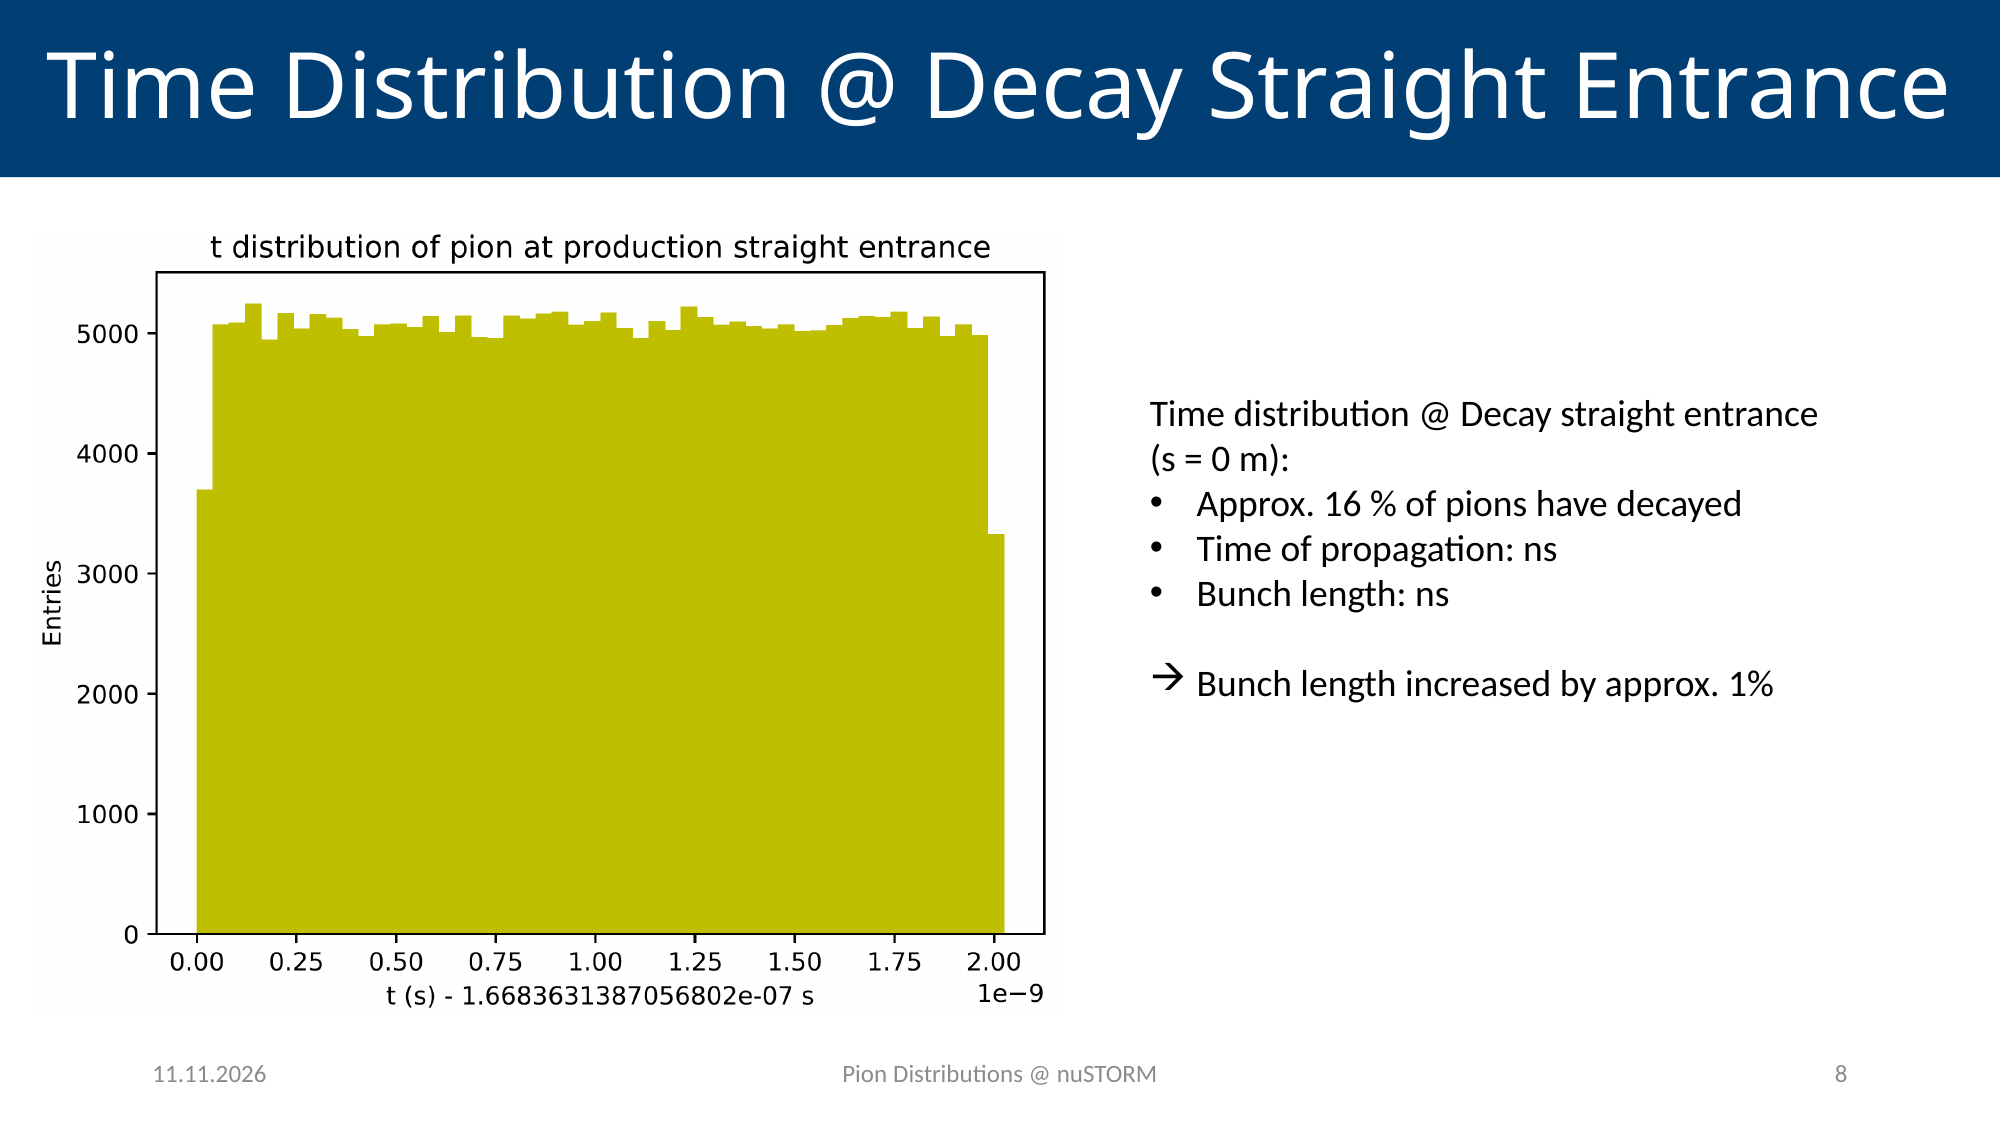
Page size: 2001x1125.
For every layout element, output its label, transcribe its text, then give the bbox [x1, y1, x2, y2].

picture [33, 226, 1065, 1019]
footer Pion Distributions @ nuSTORM [662, 1042, 1338, 1103]
slide_number 8 [1412, 1042, 1863, 1103]
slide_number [137, 1042, 588, 1103]
title Time Distribution @ Decay Straight Entrance [0, 0, 2000, 178]
